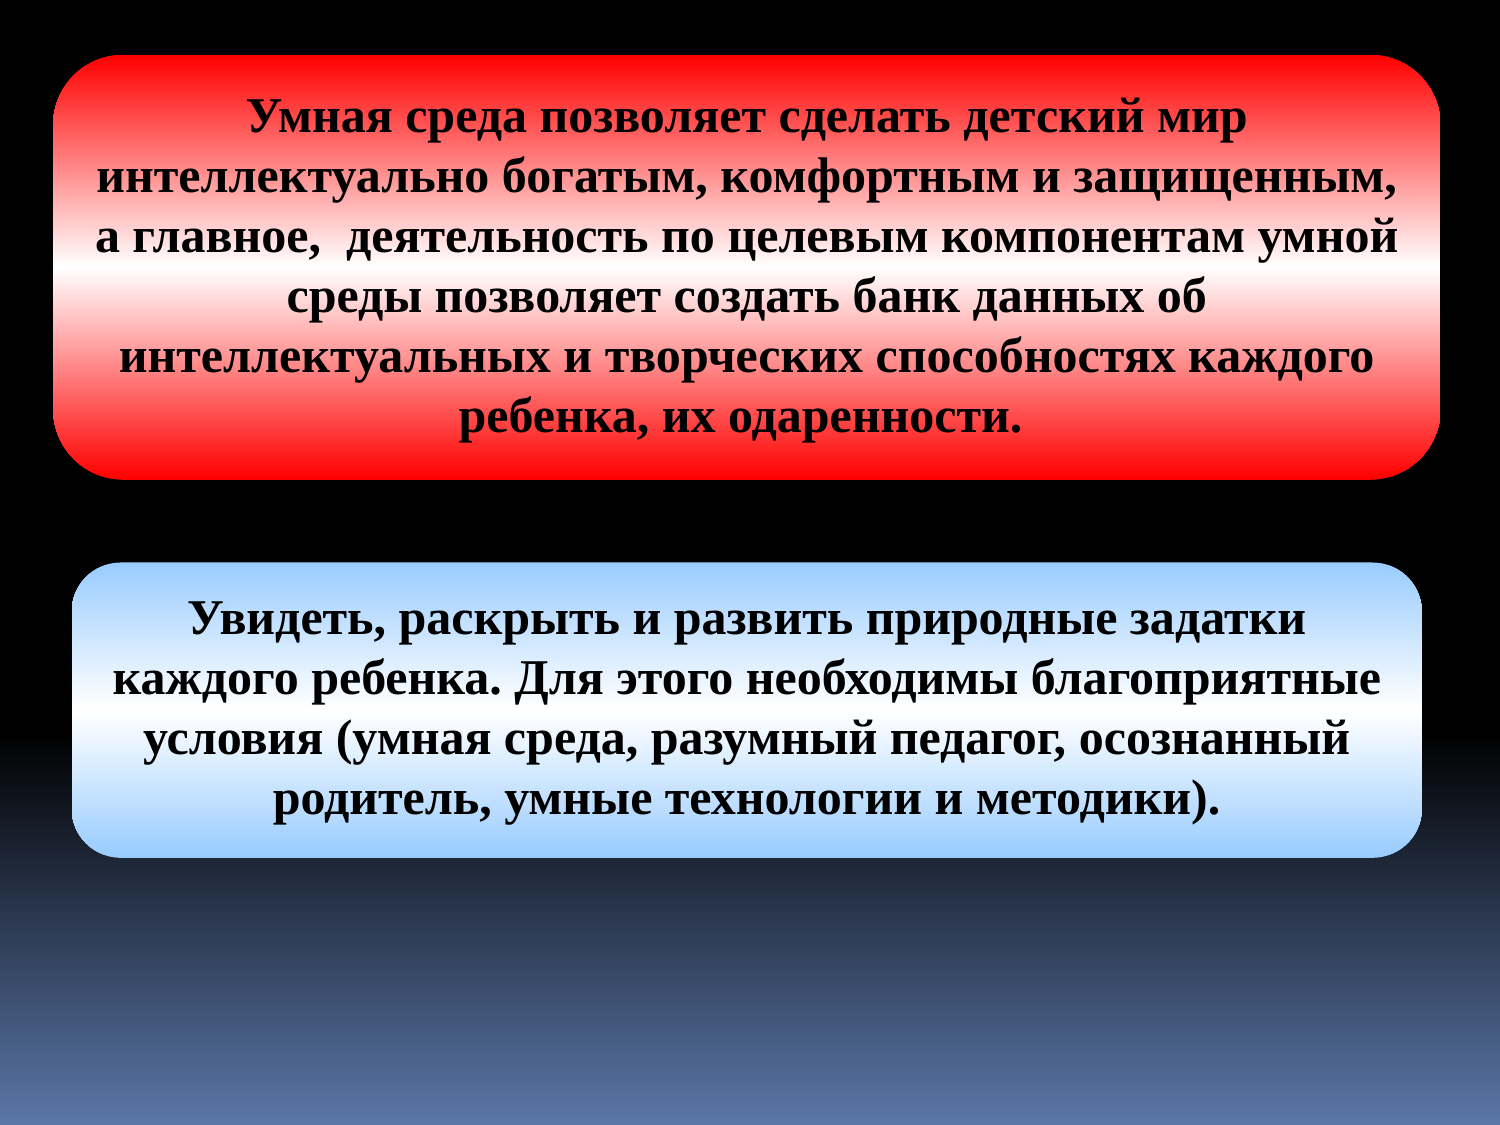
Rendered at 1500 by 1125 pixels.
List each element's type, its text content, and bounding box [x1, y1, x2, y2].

text_box Увидеть, раскрыть и развить природные задатки каждого ребенка. Для этого необходимы благоприятные условия (умная среда, разумный педагог, осознанный родитель, умные технологии и методики). [71, 562, 1422, 858]
text_box Умная среда позволяет сделать детский мир интеллектуально богатым, комфортным и защищенным, а главное, деятельность по целевым компонентам умной среды позволяет создать банк данных об интеллектуальных и творческих способностях каждого ребенка, их одаренности. [53, 54, 1441, 480]
